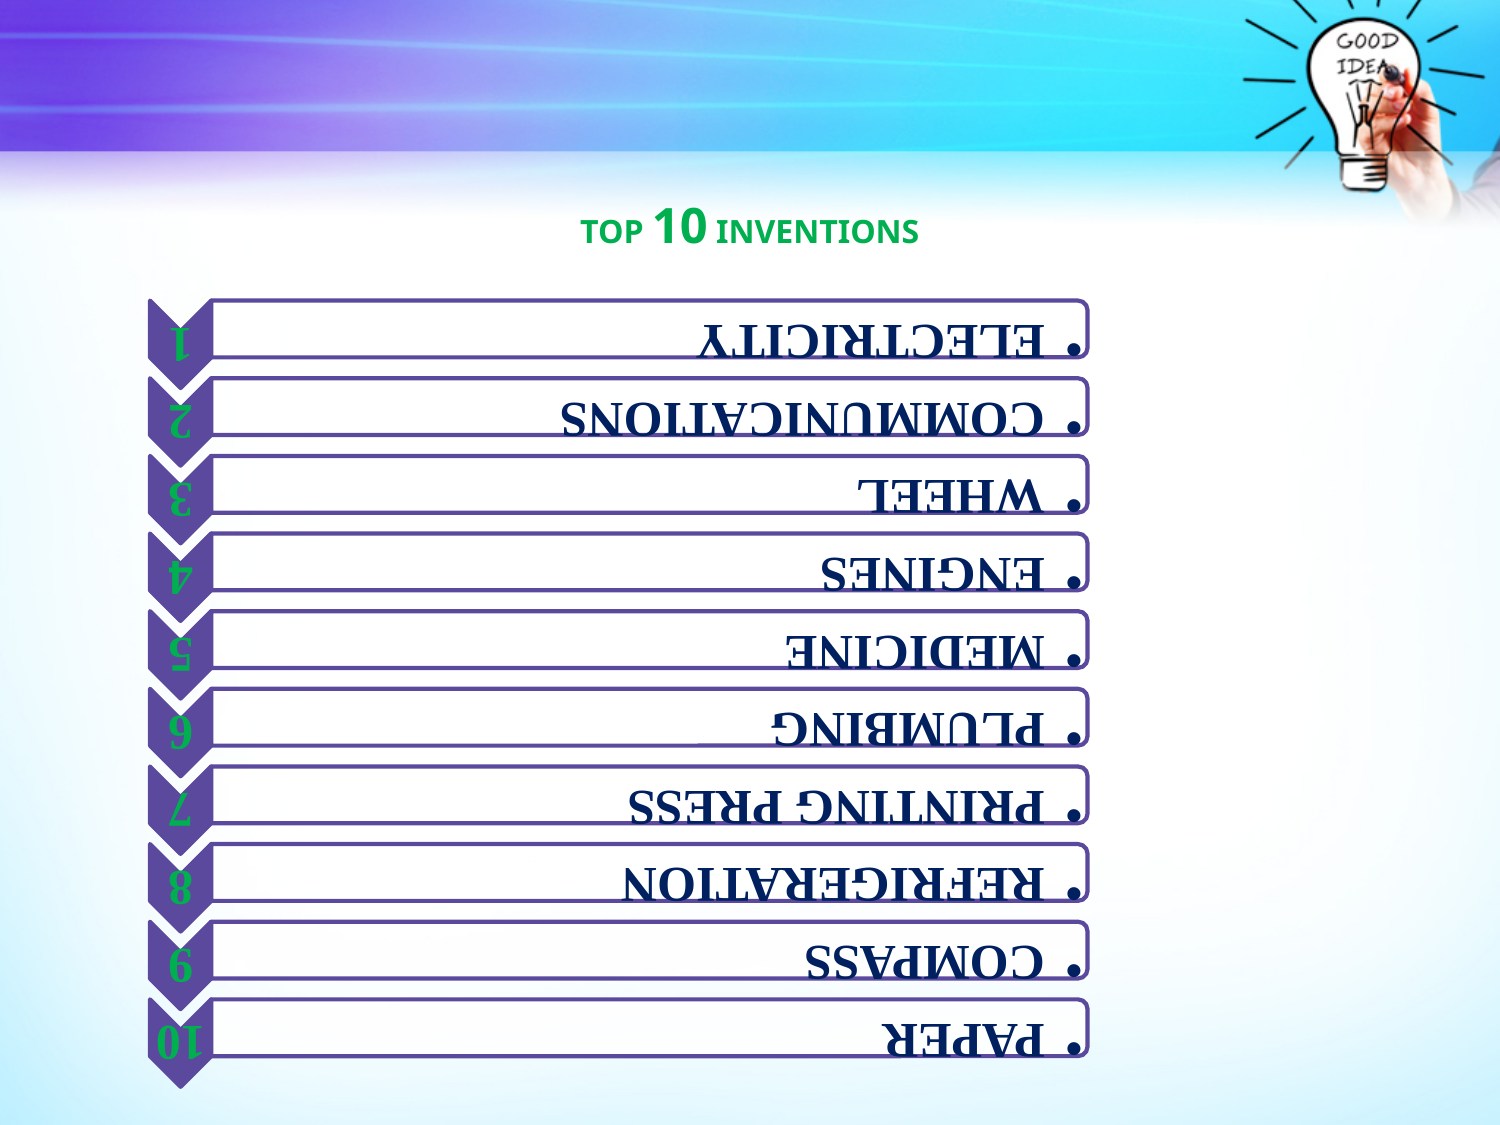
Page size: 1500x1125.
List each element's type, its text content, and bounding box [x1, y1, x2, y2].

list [149, 299, 1088, 1088]
title TOP 10 INVENTIONS [75, 187, 1425, 300]
picture [0, 0, 1500, 1125]
